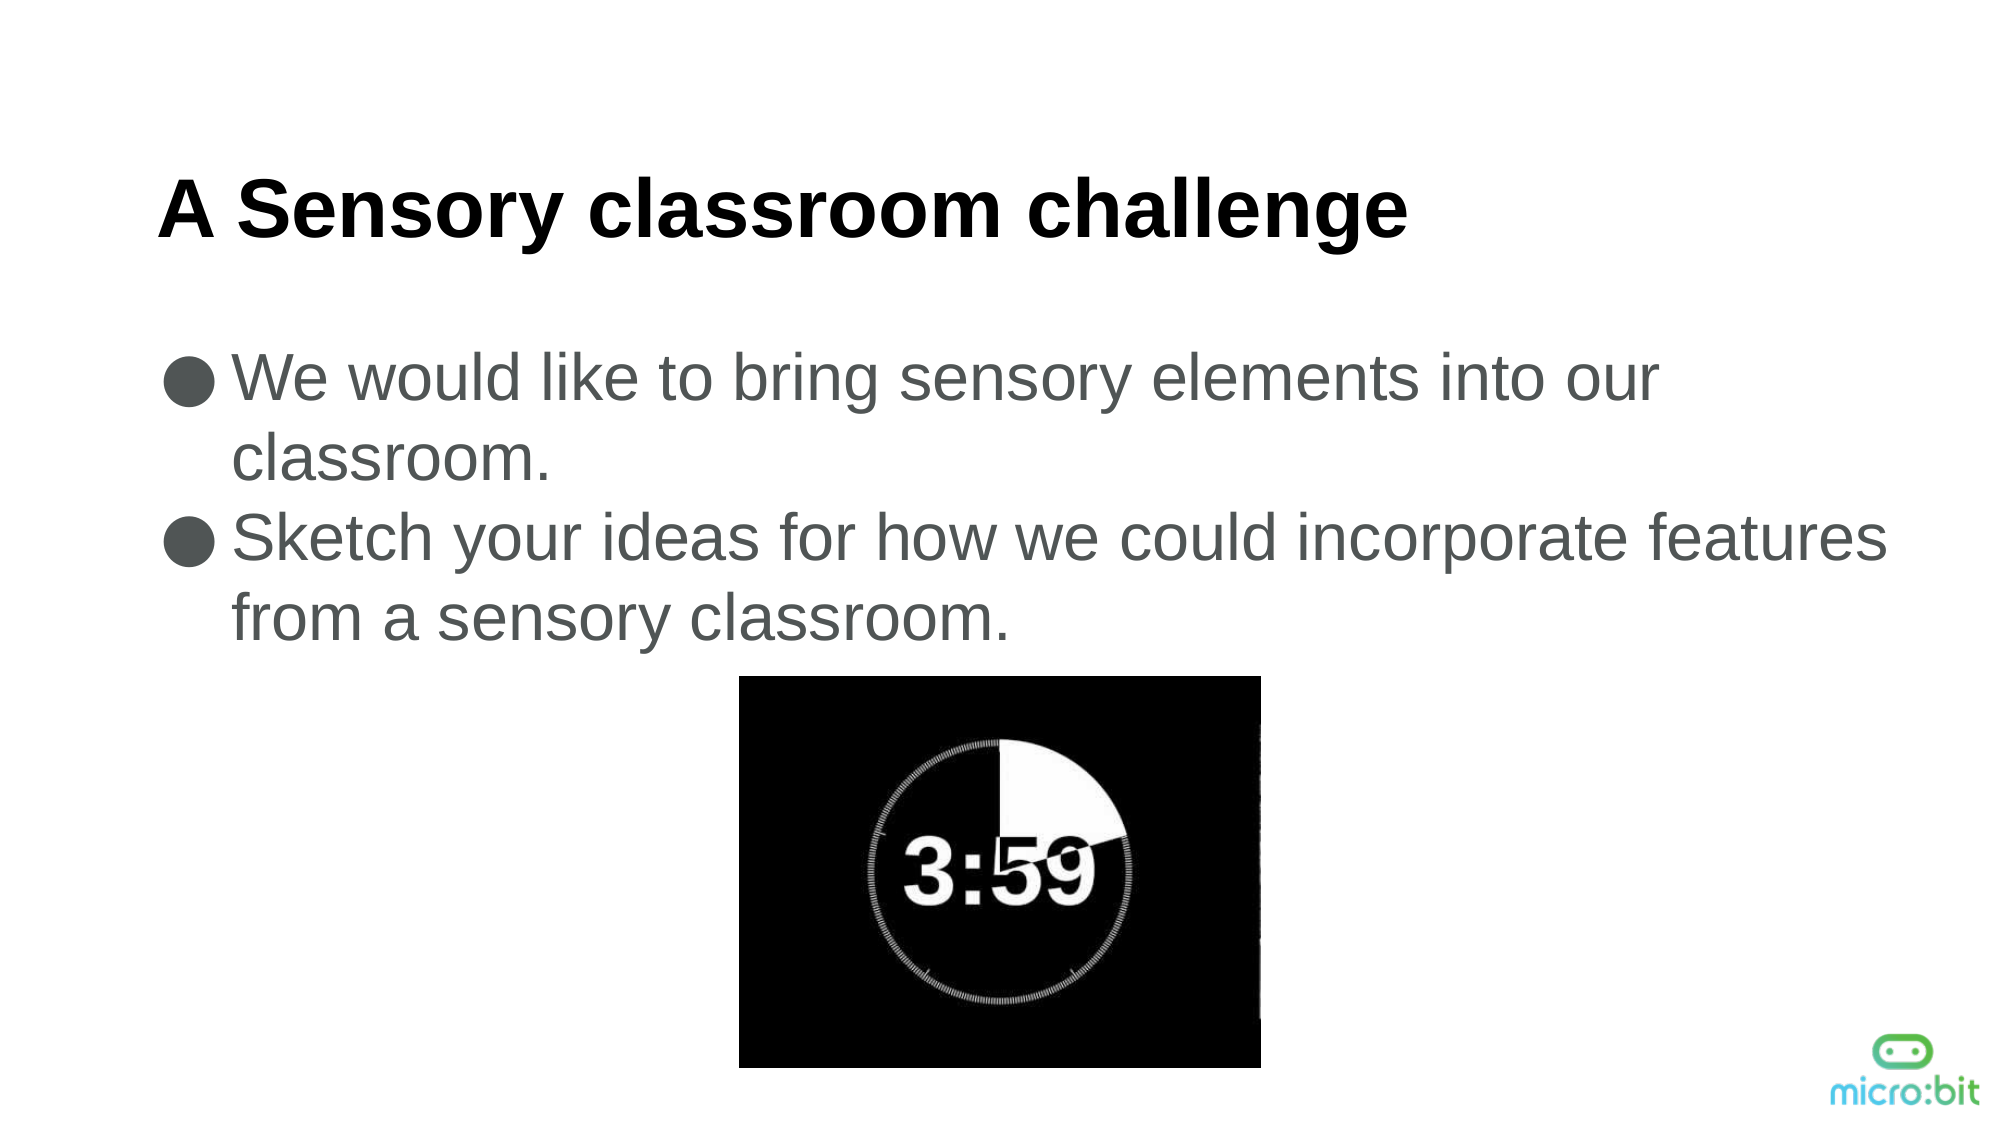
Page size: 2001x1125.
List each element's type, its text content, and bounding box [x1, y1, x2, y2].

picture [738, 676, 1261, 1069]
text_box A Sensory classroom challenge We would like to bring sensory elements into our classroom. Sketch your ideas for how we could incorporate features from a sensory classroom. [141, 60, 1909, 884]
picture [1830, 1029, 1980, 1106]
